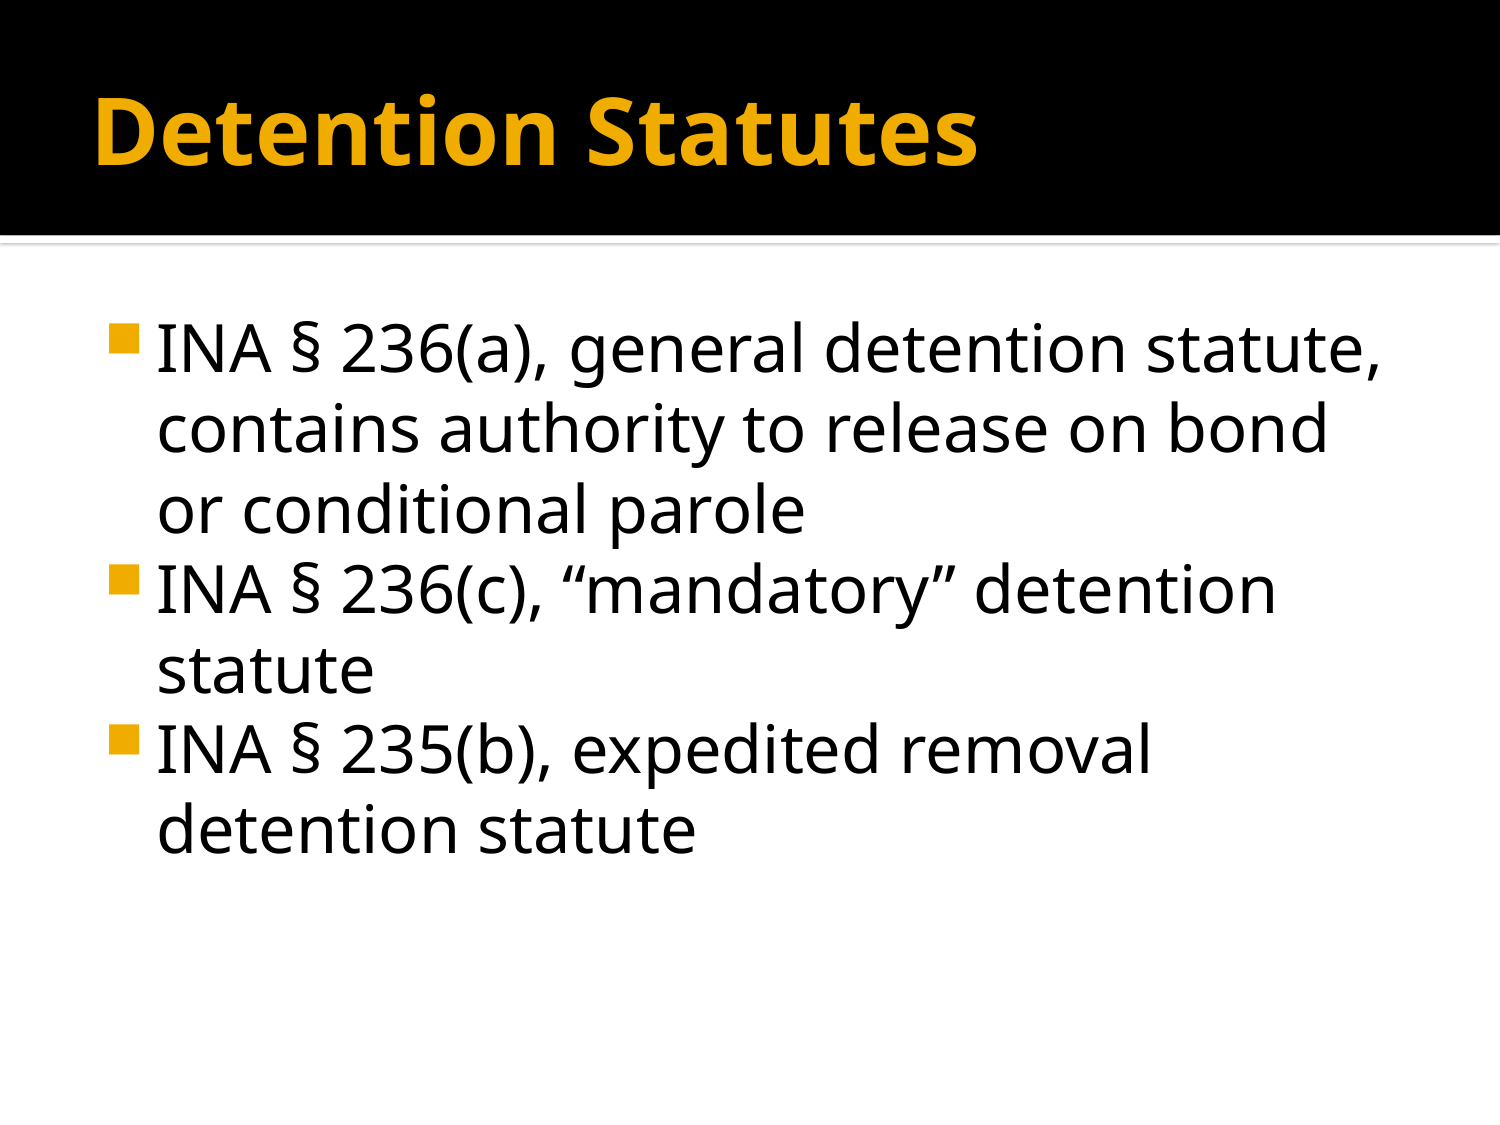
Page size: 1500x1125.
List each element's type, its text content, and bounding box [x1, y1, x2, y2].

title Detention Statutes [75, 25, 1425, 231]
list INA § 236(a), general detention statute, contains authority to release on bond or conditional parole INA § 236(c), “mandatory” detention statute INA § 235(b), expedited removal detention statute [75, 291, 1425, 1050]
